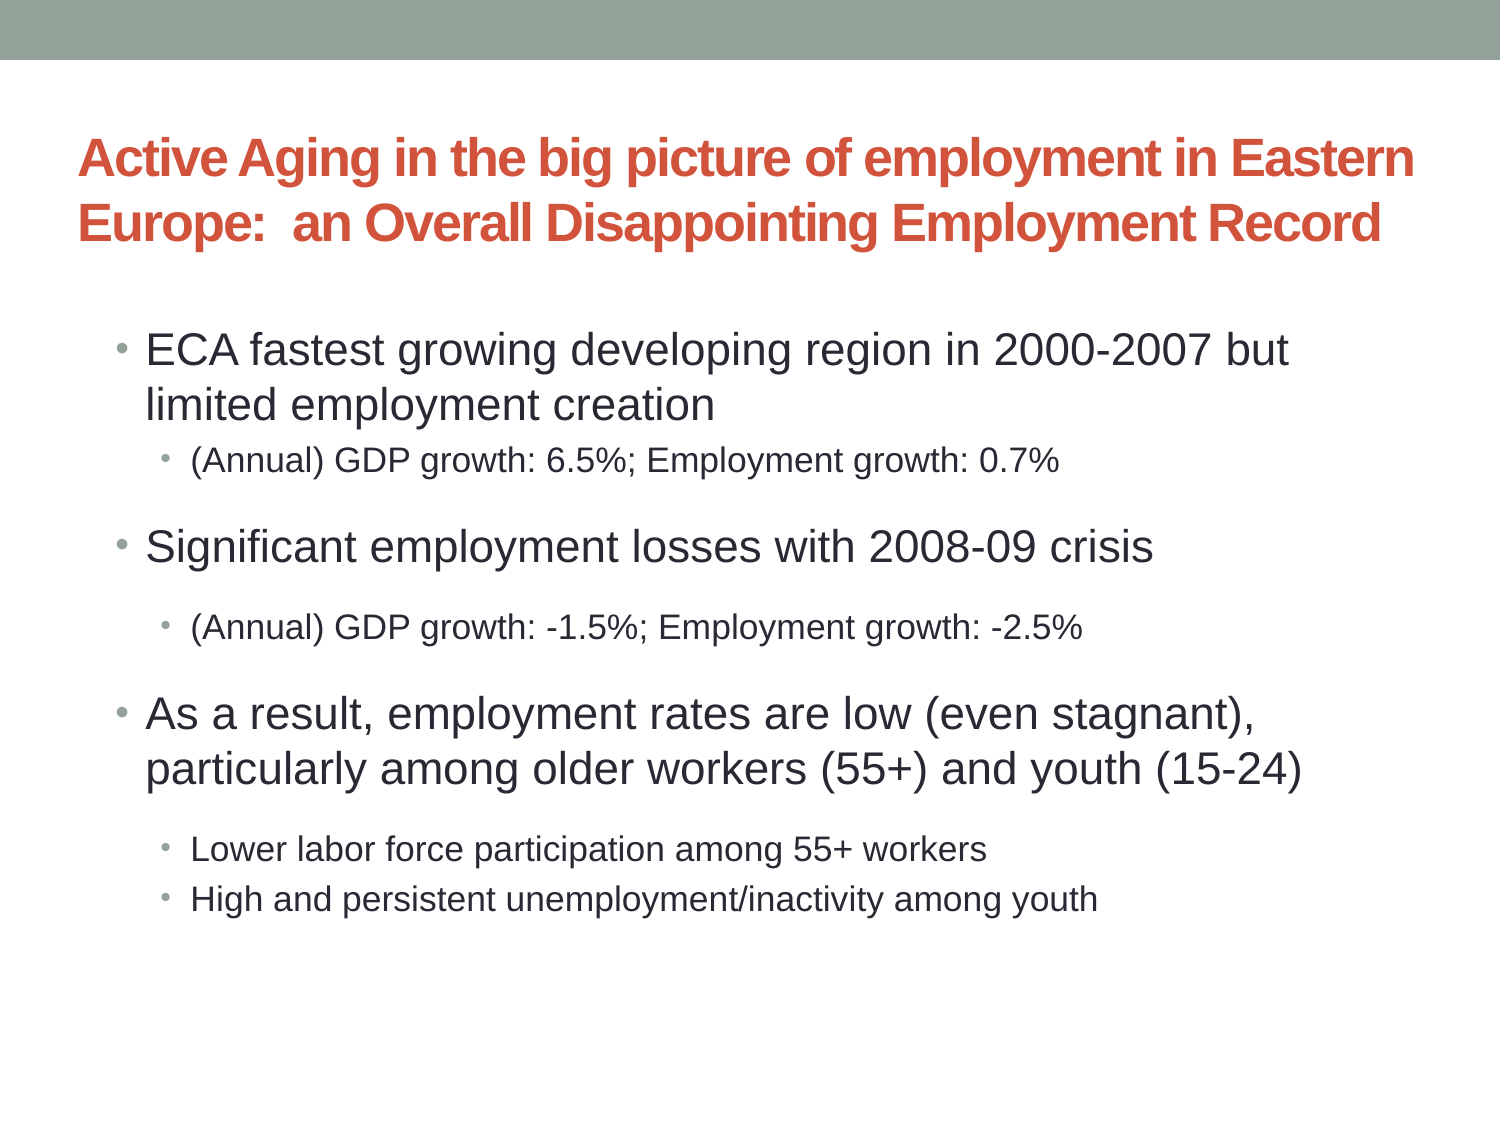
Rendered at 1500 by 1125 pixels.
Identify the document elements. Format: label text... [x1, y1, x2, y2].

title Active Aging in the big picture of employment in Eastern Europe: an Overall Disappointing Employment Record [62, 87, 1451, 288]
list ECA fastest growing developing region in 2000-2007 but limited employment creation (Annual) GDP growth: 6.5%; Employment growth: 0.7% Significant employment losses with 2008-09 crisis (Annual) GDP growth: -1.5%; Employment growth: -2.5% As a result, employment rates are low (even stagnant), particularly among older workers (55+) and youth (15-24) Lower labor force participation among 55+ workers High and persistent unemployment/inactivity among youth [100, 312, 1438, 1088]
